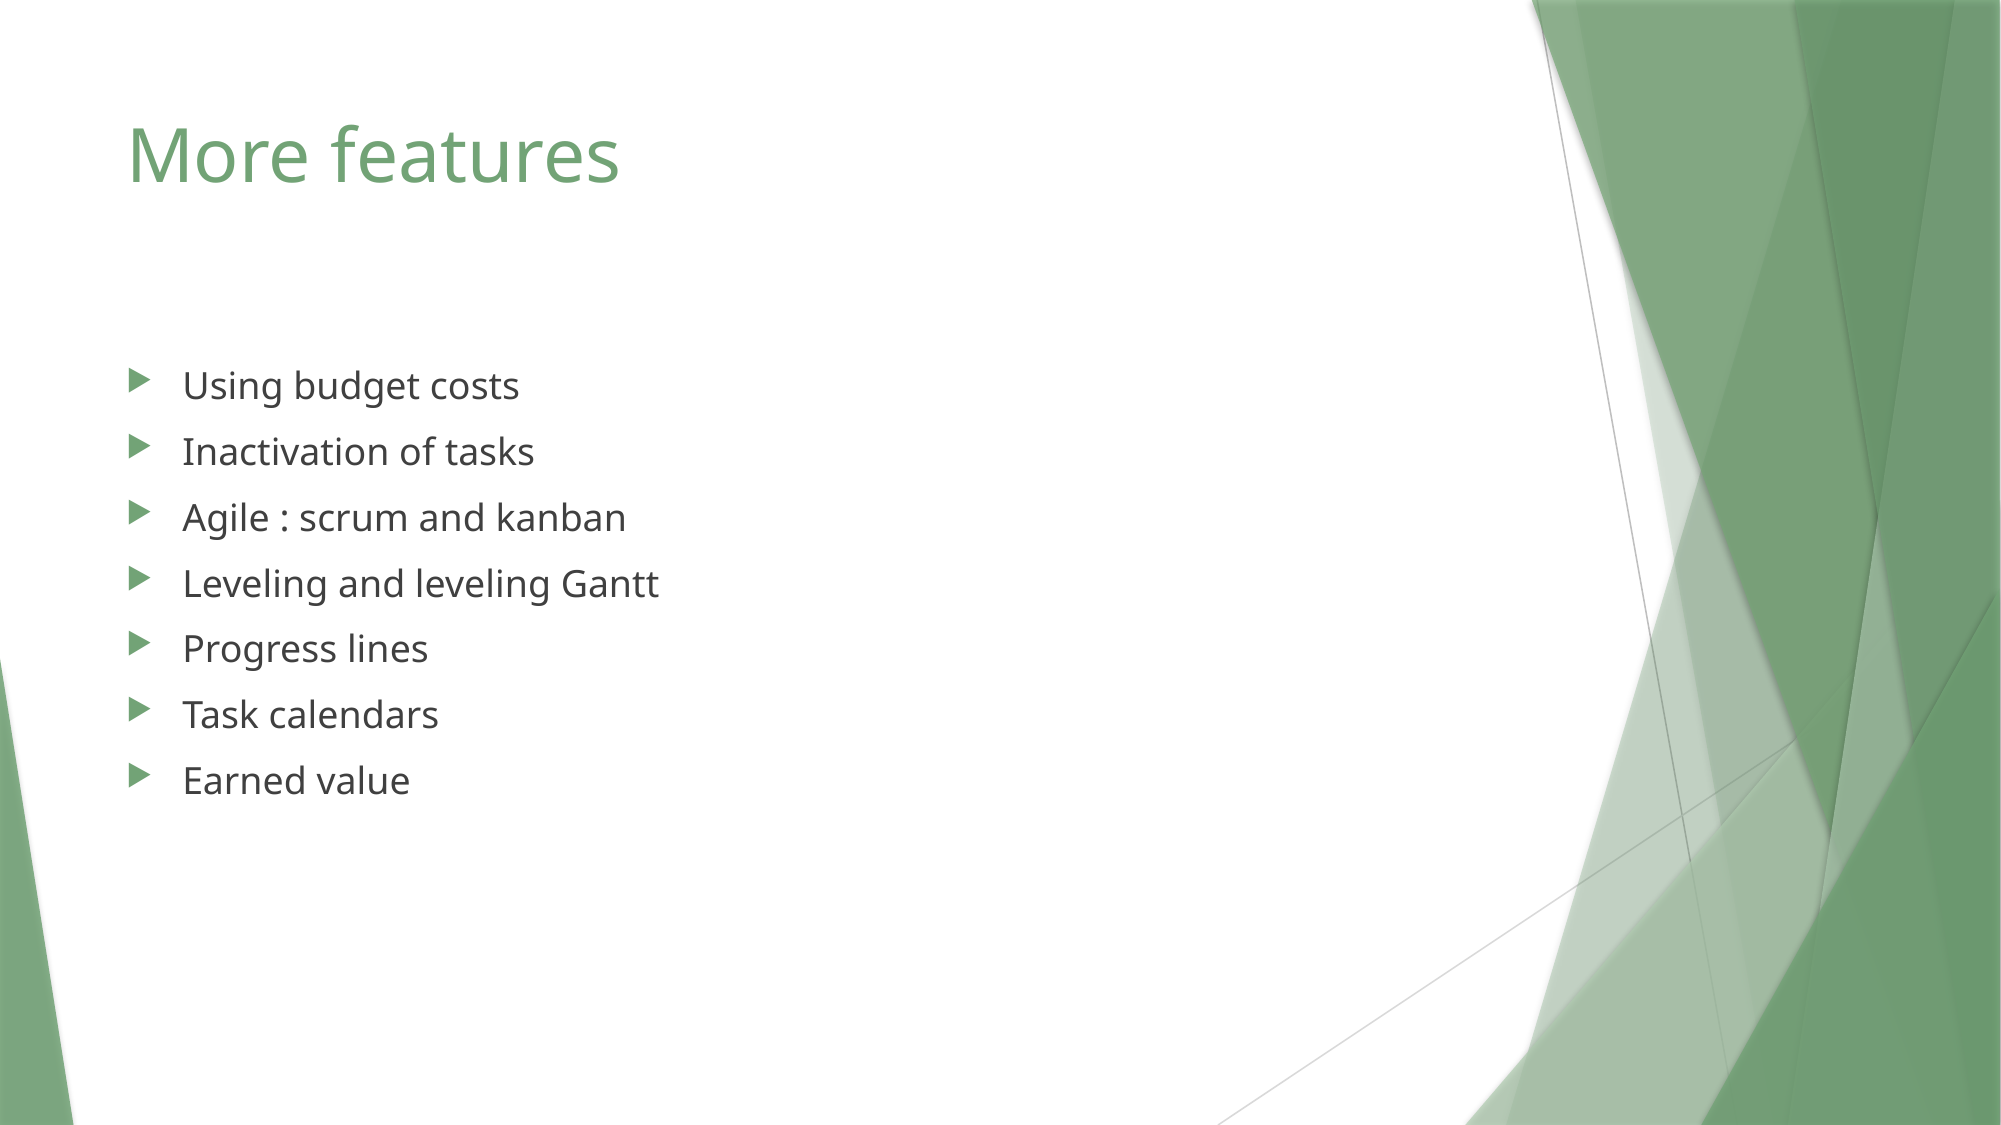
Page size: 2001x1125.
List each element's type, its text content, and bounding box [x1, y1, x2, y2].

title More features [111, 99, 1522, 317]
list Using budget costs Inactivation of tasks Agile : scrum and kanban Leveling and leveling Gantt Progress lines Task calendars Earned value [111, 354, 1522, 992]
